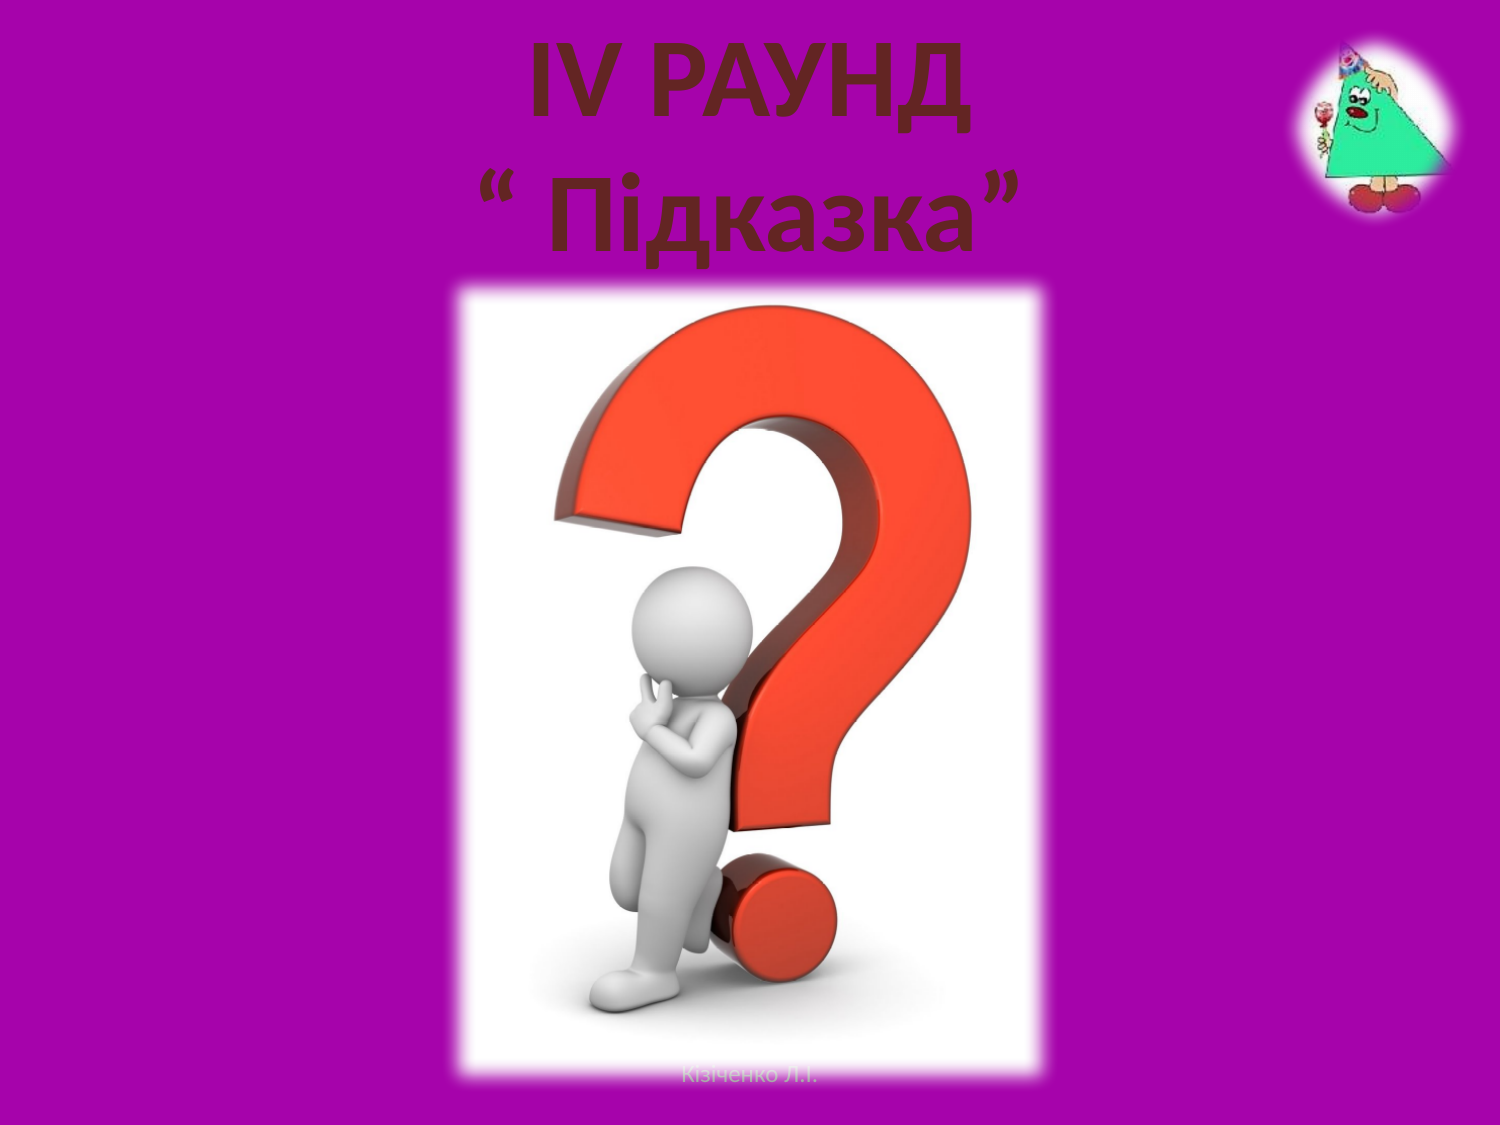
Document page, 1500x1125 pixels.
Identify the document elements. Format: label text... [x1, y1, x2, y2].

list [440, 269, 1060, 1095]
title ІV РАУНД “ Підказка” [75, 45, 1271, 233]
picture [1277, 23, 1473, 235]
